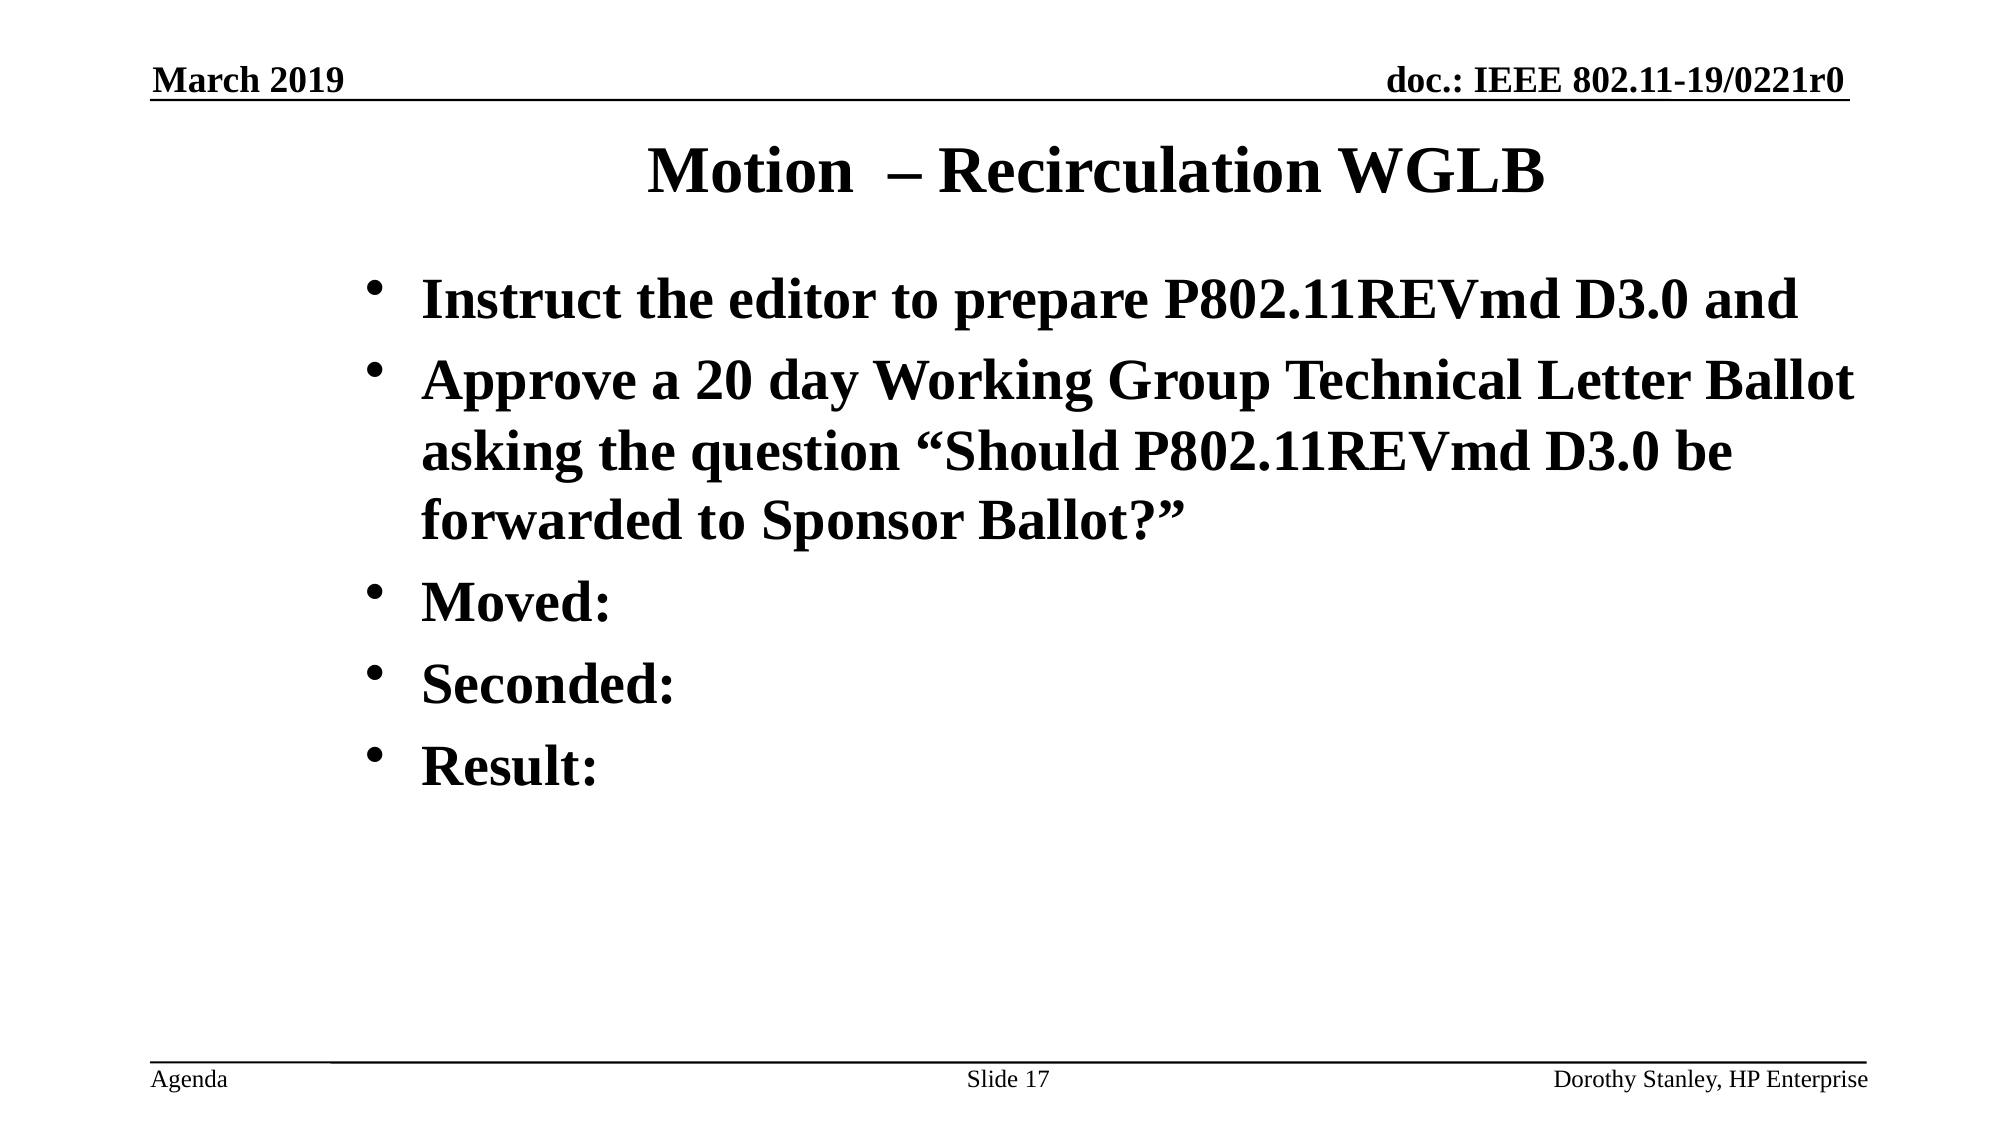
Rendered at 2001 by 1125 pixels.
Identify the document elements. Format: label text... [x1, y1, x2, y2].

text_box Motion – Recirculation WGLB [359, 77, 1835, 252]
slide_number Slide 17 [964, 1062, 1053, 1093]
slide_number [152, 54, 567, 100]
text_box Instruct the editor to prepare P802.11REVmd D3.0 and Approve a 20 day Working Group Technical Letter Ballot asking the question “Should P802.11REVmd D3.0 be forwarded to Sponsor Ballot?” Moved: Seconded: Result: [350, 252, 1903, 1025]
footer Dorothy Stanley, HP Enterprise [1549, 1062, 1869, 1093]
